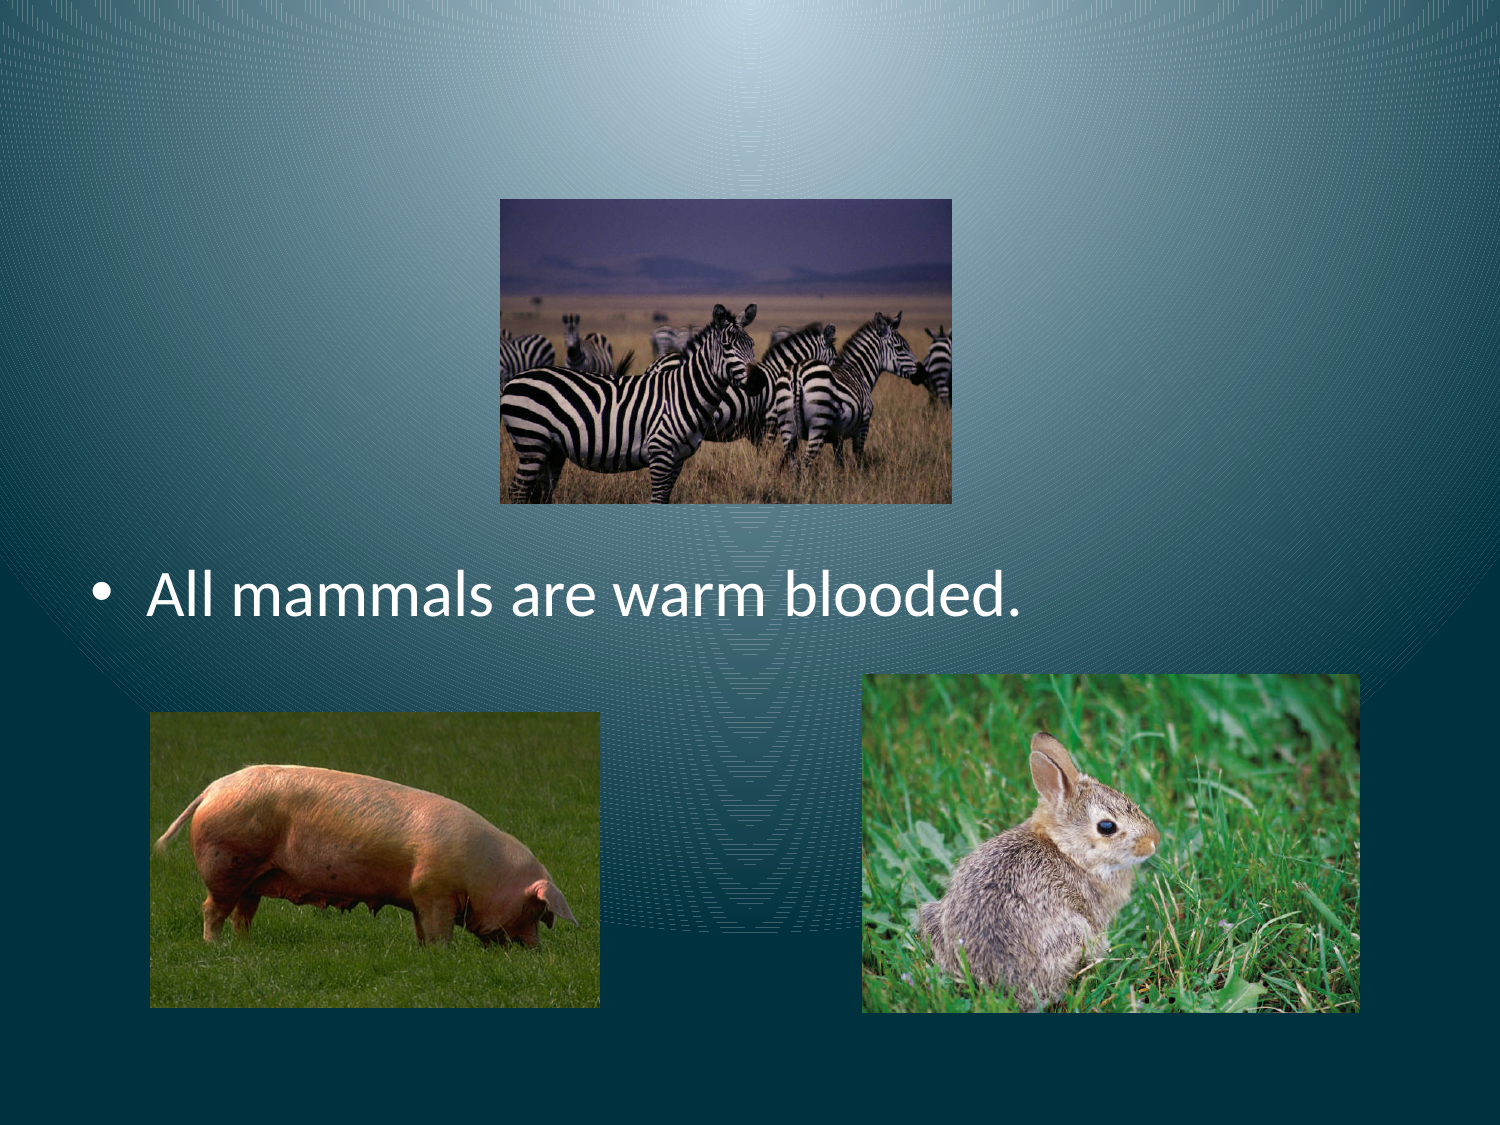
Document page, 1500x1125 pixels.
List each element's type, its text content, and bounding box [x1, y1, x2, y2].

picture [151, 712, 601, 1007]
list All mammals are warm blooded. [75, 262, 1425, 1005]
picture [499, 199, 952, 505]
picture [862, 674, 1359, 1012]
